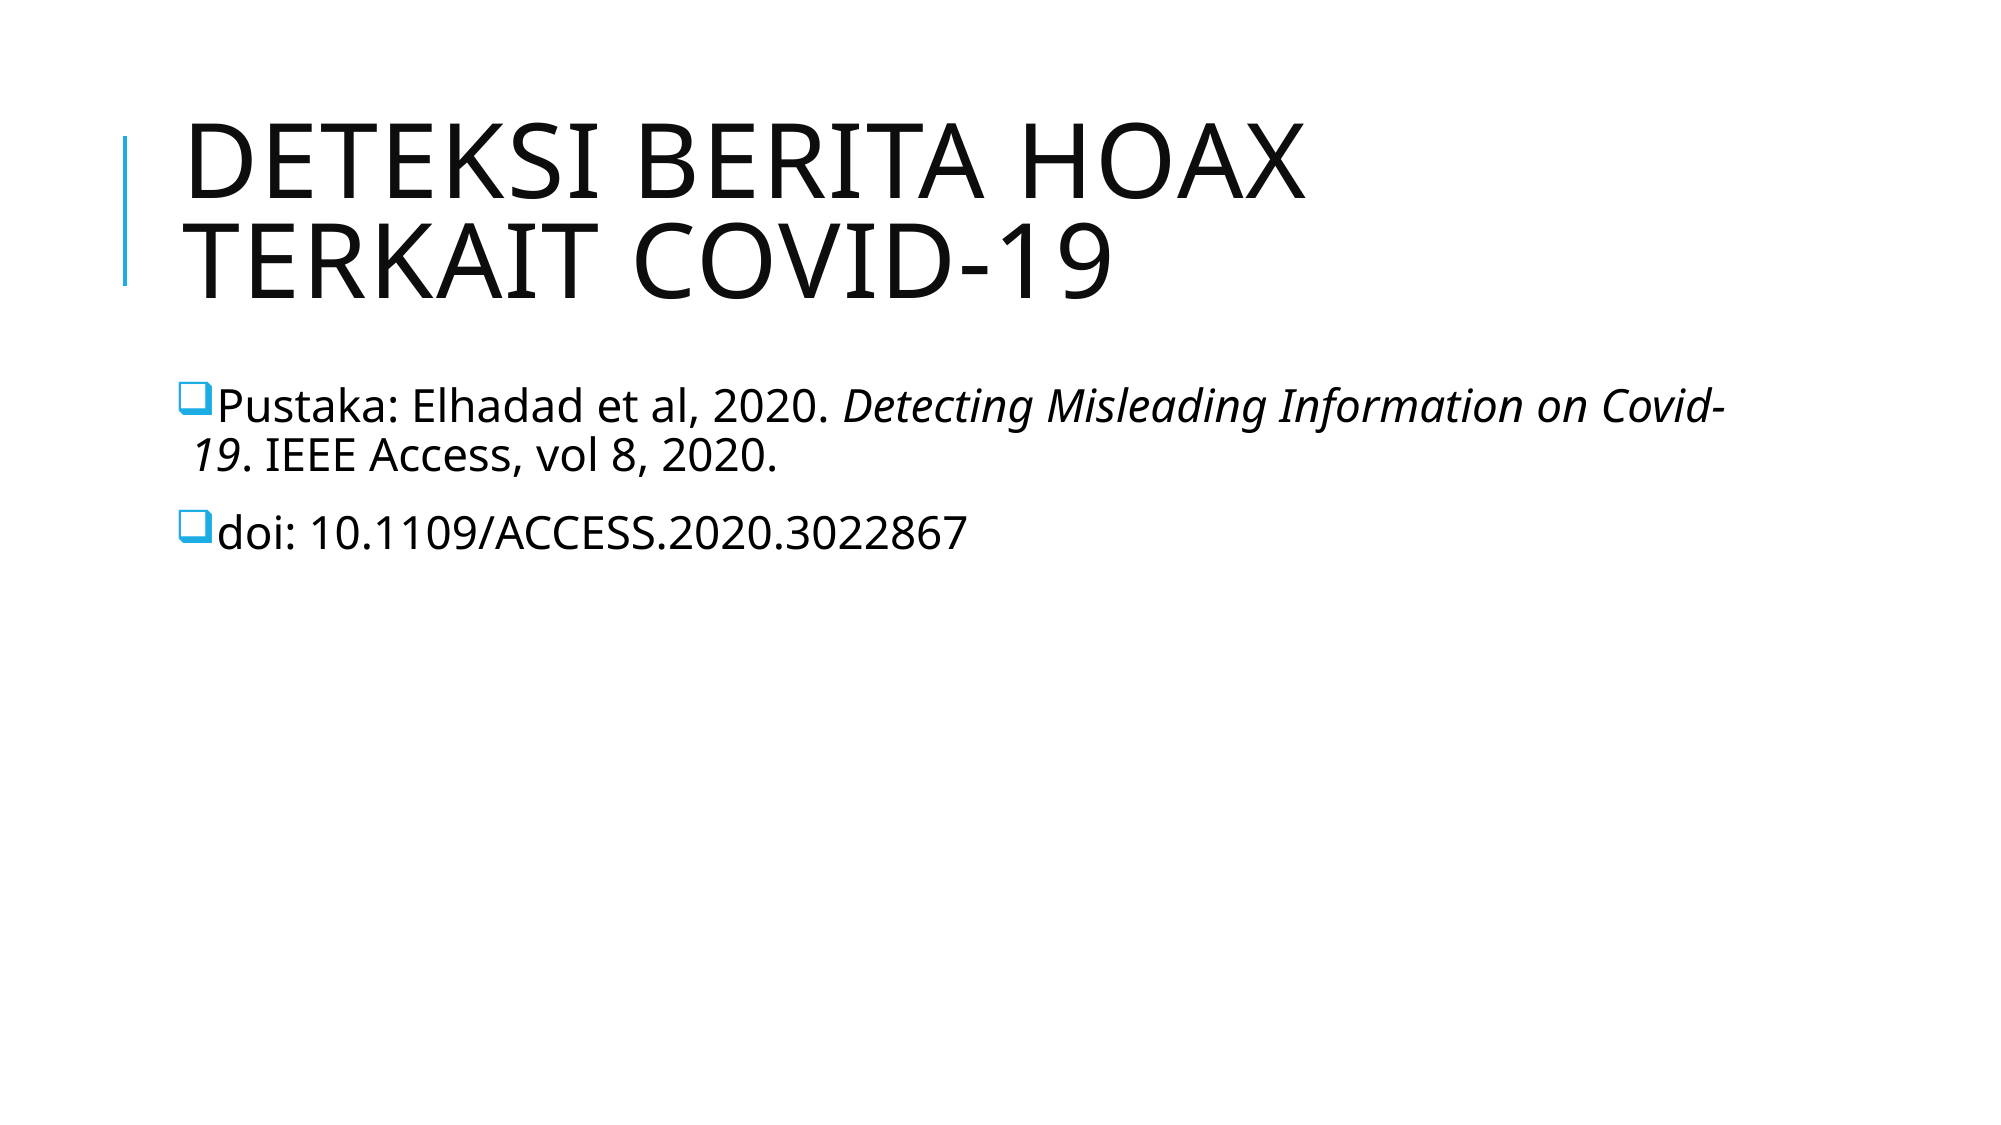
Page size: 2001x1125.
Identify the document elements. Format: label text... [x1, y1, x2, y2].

list Pustaka: Elhadad et al, 2020. Detecting Misleading Information on Covid-19. IEEE Access, vol 8, 2020. doi: 10.1109/ACCESS.2020.3022867 [168, 375, 1763, 1035]
title Deteksi BERITA HOAX TERKAIT COVID-19 [168, 96, 1763, 342]
